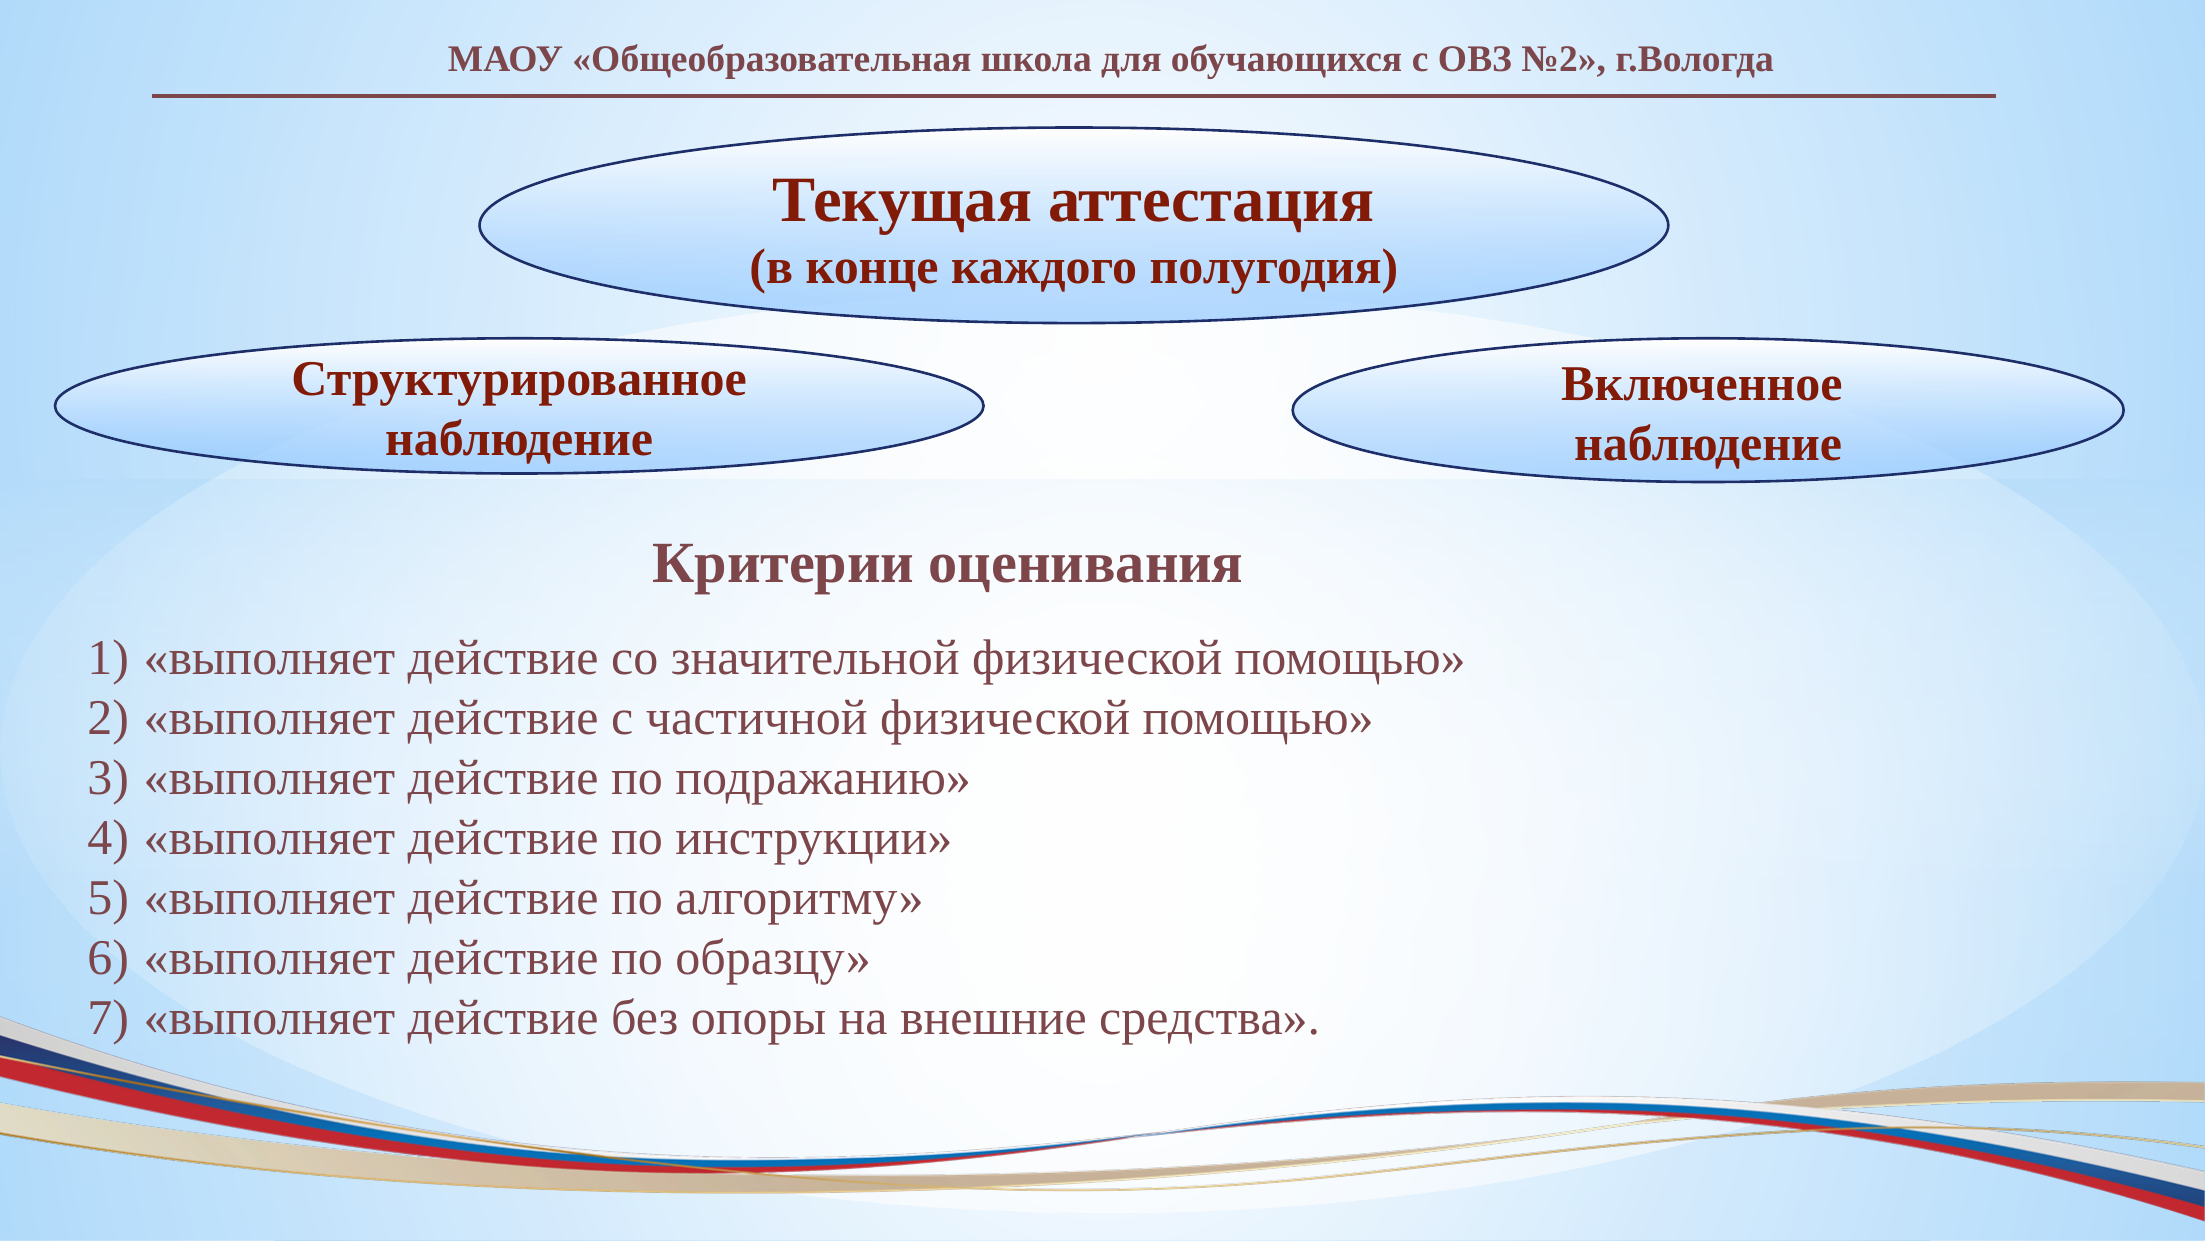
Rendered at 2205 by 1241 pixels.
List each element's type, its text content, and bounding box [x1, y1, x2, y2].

text_box Текущая аттестация (в конце каждого полугодия) [478, 126, 1670, 325]
text_box Критерии оценивания [637, 516, 1259, 602]
text_box Включенное наблюдение [1291, 336, 2125, 484]
text_box «выполняет действие со значительной физической помощью» «выполняет действие с частичной физической помощью» «выполняет действие по подражанию» «выполняет действие по инструкции» «выполняет действие по алгоритму» «выполняет действие по образцу» «выполняет действие без опоры на внешние средства». [72, 617, 1959, 1014]
picture [0, 1015, 2205, 1223]
text_box Структурированное наблюдение [53, 336, 985, 475]
text_box МАОУ «Общеобразовательная школа для обучающихся с ОВЗ №2», г.Вологда [54, 26, 2168, 87]
